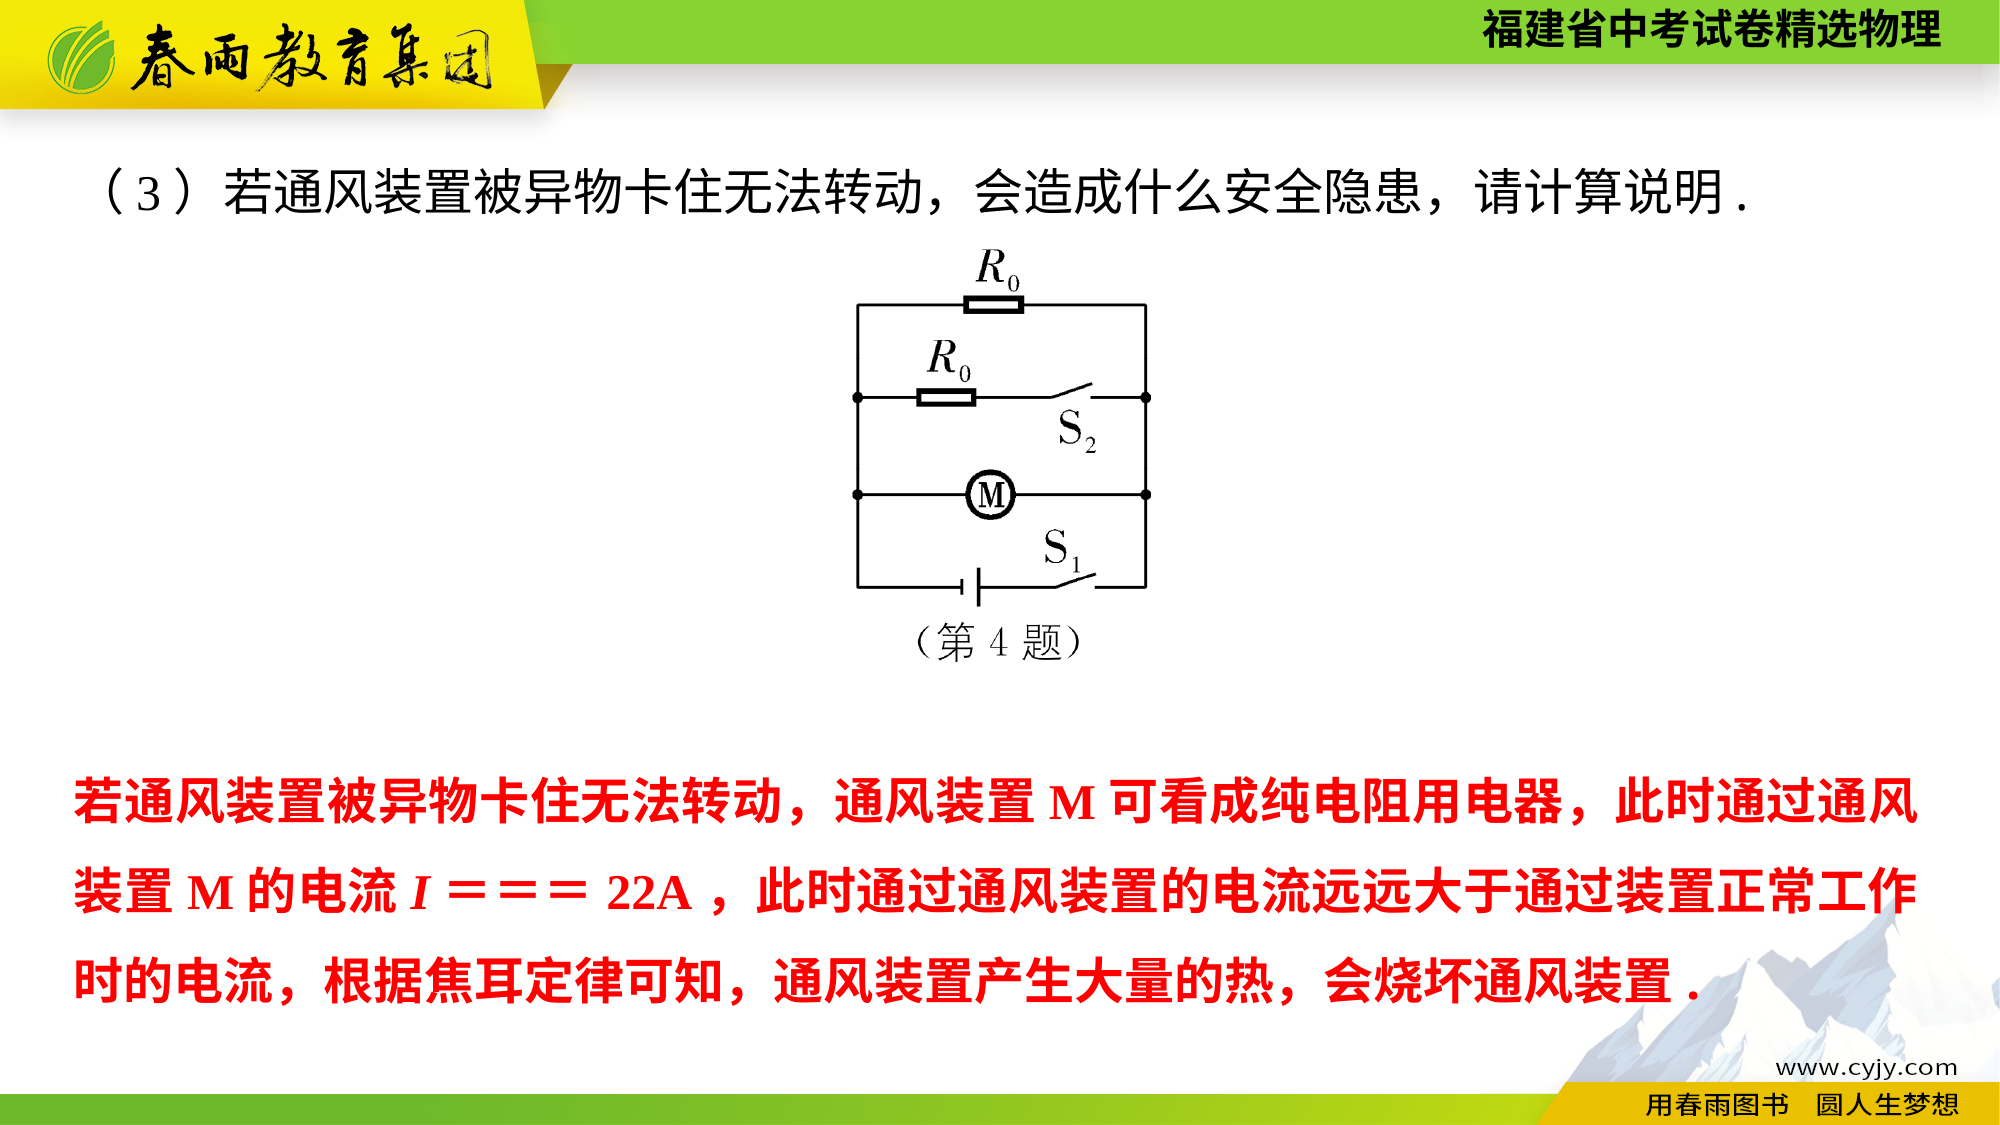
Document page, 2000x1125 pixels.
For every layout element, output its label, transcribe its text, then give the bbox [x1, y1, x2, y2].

picture [0, 0, 2000, 1125]
list （3）若通风装置被异物卡住无法转动，会造成什么安全隐患，请计算说明. [59, 122, 1944, 217]
